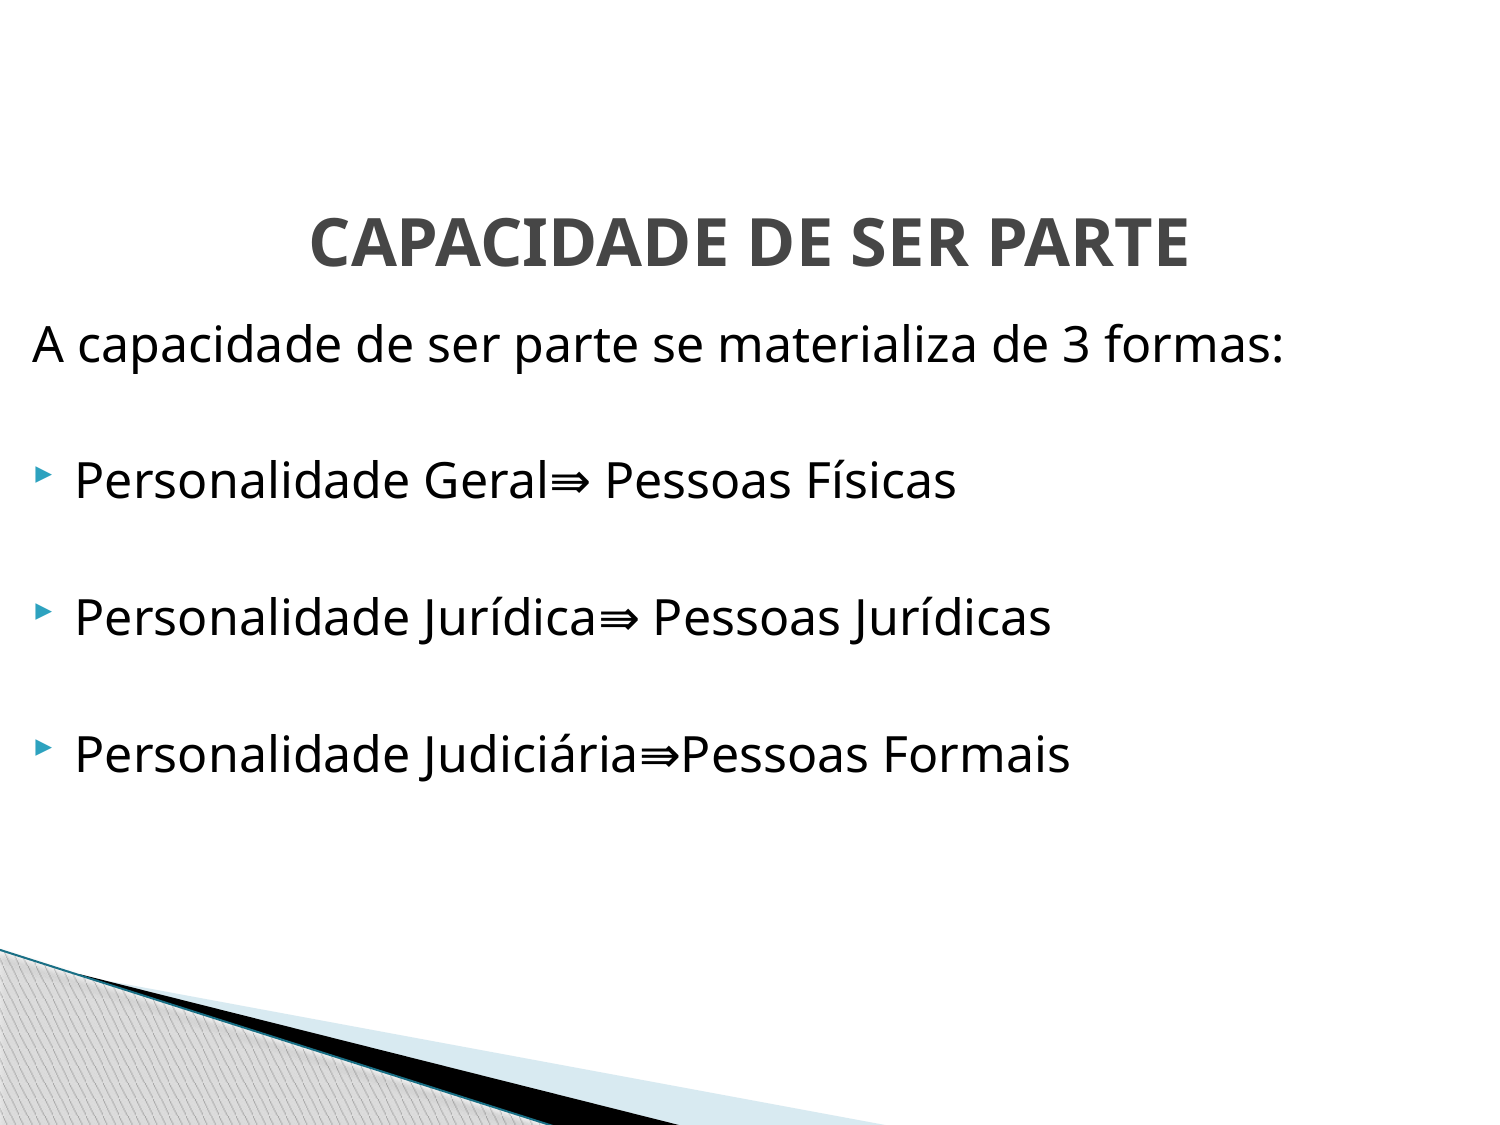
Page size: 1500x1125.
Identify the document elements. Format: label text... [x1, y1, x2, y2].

list A capacidade de ser parte se materializa de 3 formas: Personalidade Geral⇛ Pessoas Físicas Personalidade Jurídica⇛ Pessoas Jurídicas Personalidade Judiciária⇛Pessoas Formais [0, 304, 1477, 1125]
title CAPACIDADE DE SER PARTE [0, 175, 1500, 305]
